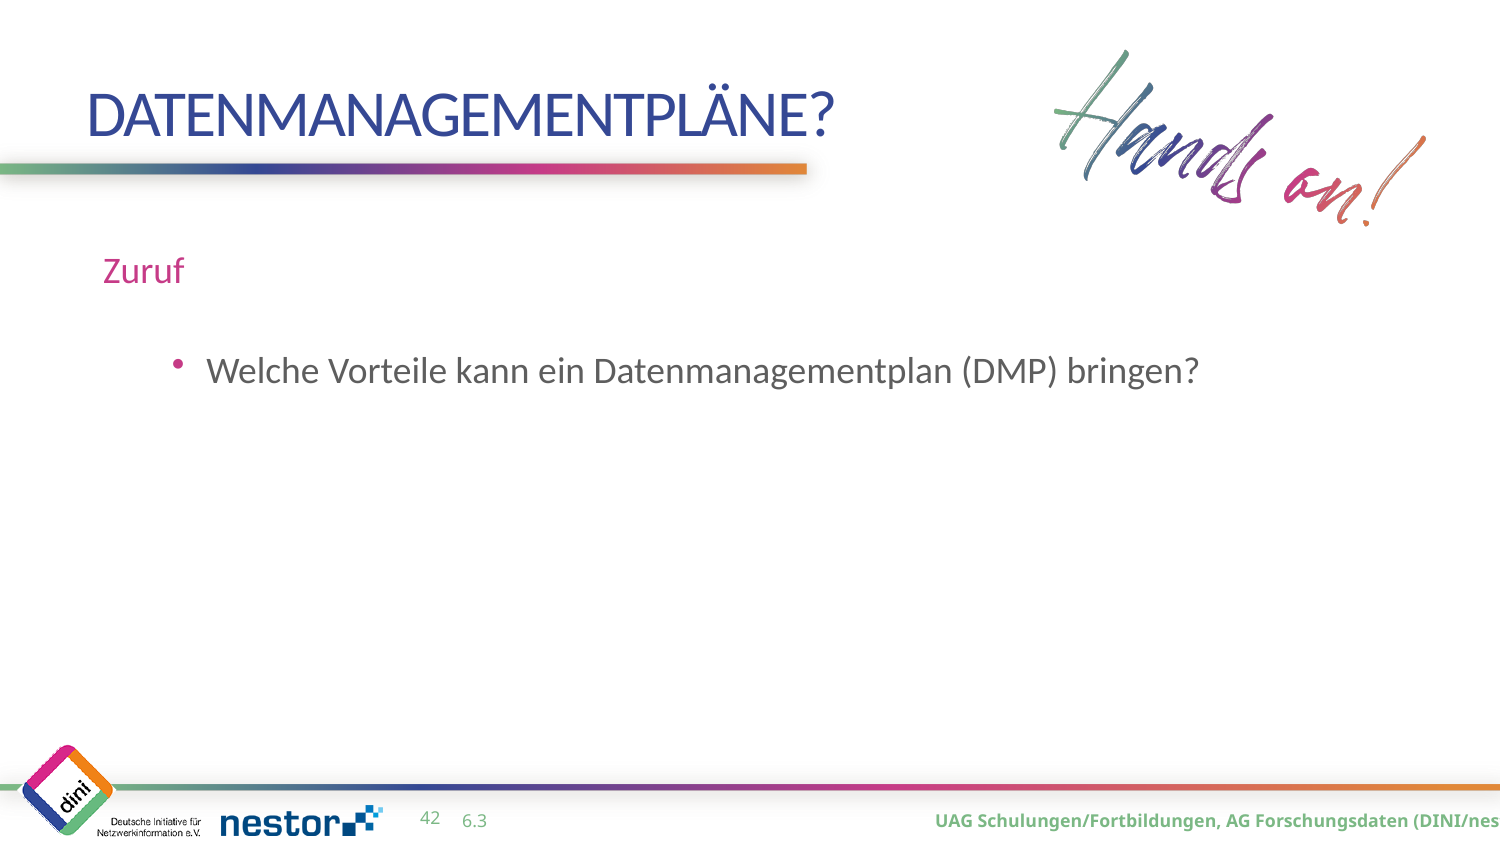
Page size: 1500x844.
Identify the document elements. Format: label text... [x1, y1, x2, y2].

picture [1035, 49, 1426, 238]
picture [0, 138, 837, 204]
text_box 6.3 [433, 801, 502, 838]
slide_number 41 [406, 801, 454, 841]
picture [1280, 819, 1289, 825]
list Zuruf [88, 238, 1432, 301]
picture [0, 731, 1500, 844]
picture [1423, 817, 1428, 825]
title Datenmanagementpläne? [77, 61, 1423, 158]
list Welche Vorteile kann ein Datenmanagementplan (DMP) bringen? [157, 316, 1306, 773]
